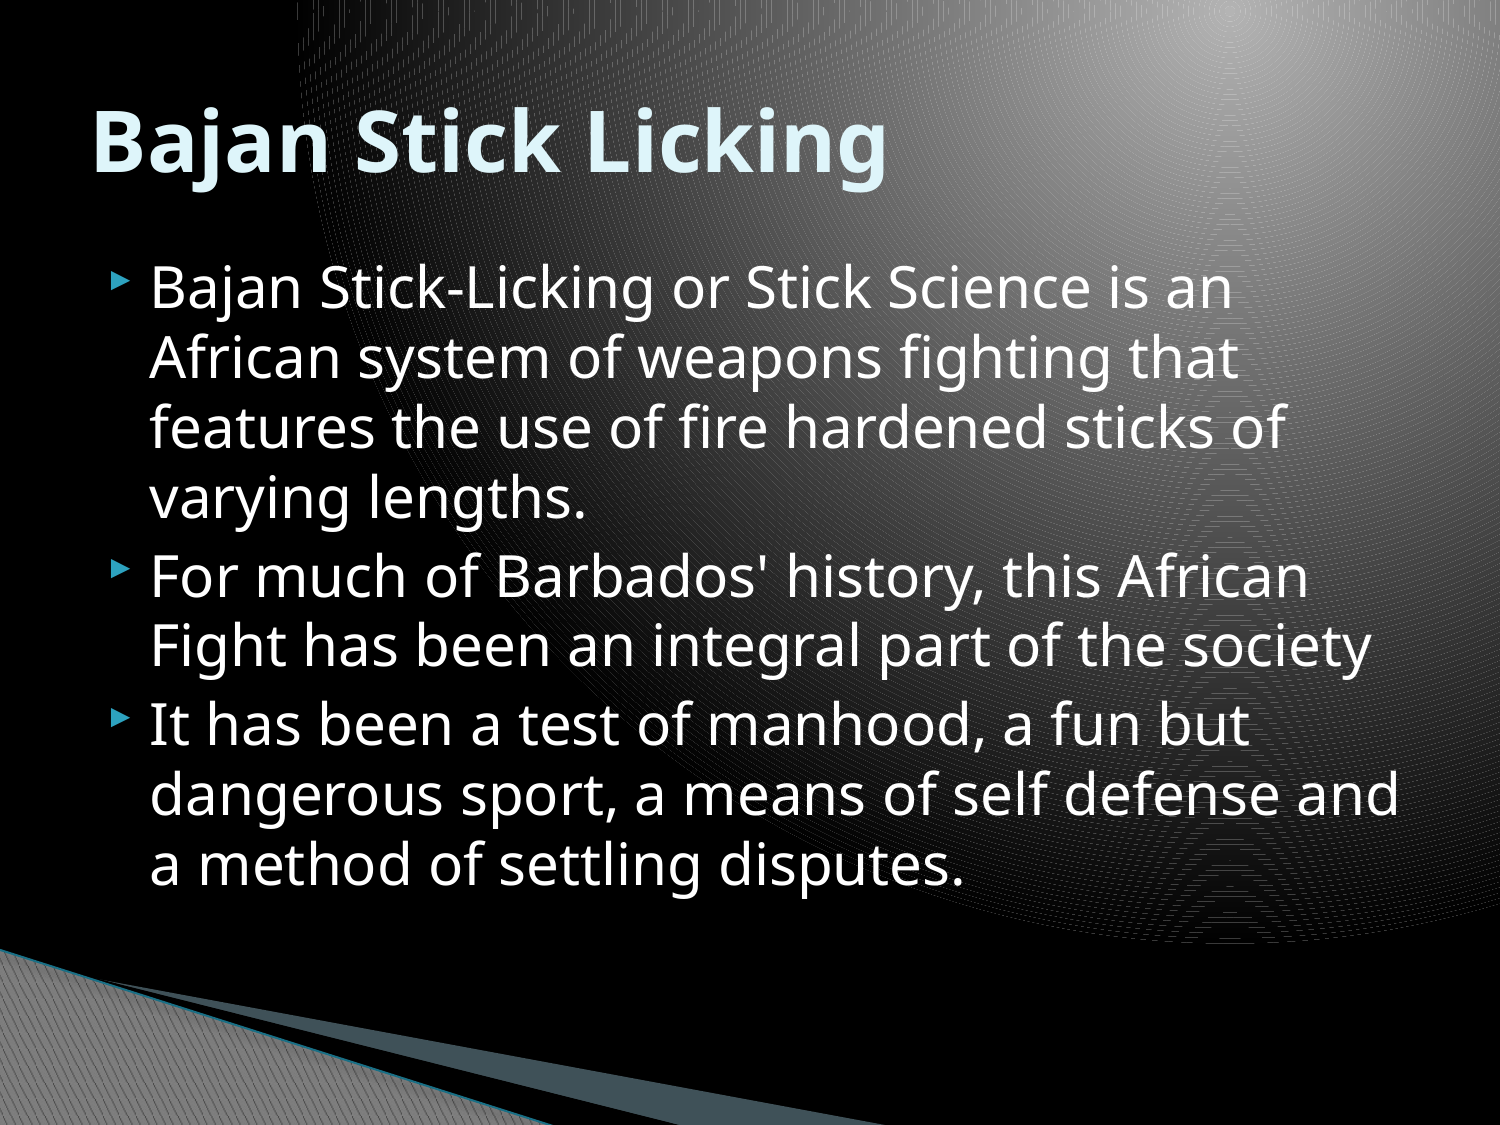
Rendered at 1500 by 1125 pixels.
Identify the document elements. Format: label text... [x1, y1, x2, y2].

title Bajan Stick Licking [75, 45, 1425, 233]
list Bajan Stick-Licking or Stick Science is an African system of weapons fighting that features the use of fire hardened sticks of varying lengths. For much of Barbados' history, this African Fight has been an integral part of the society It has been a test of manhood, a fun but dangerous sport, a means of self defense and a method of settling disputes. [75, 243, 1438, 986]
picture [0, 952, 543, 1125]
